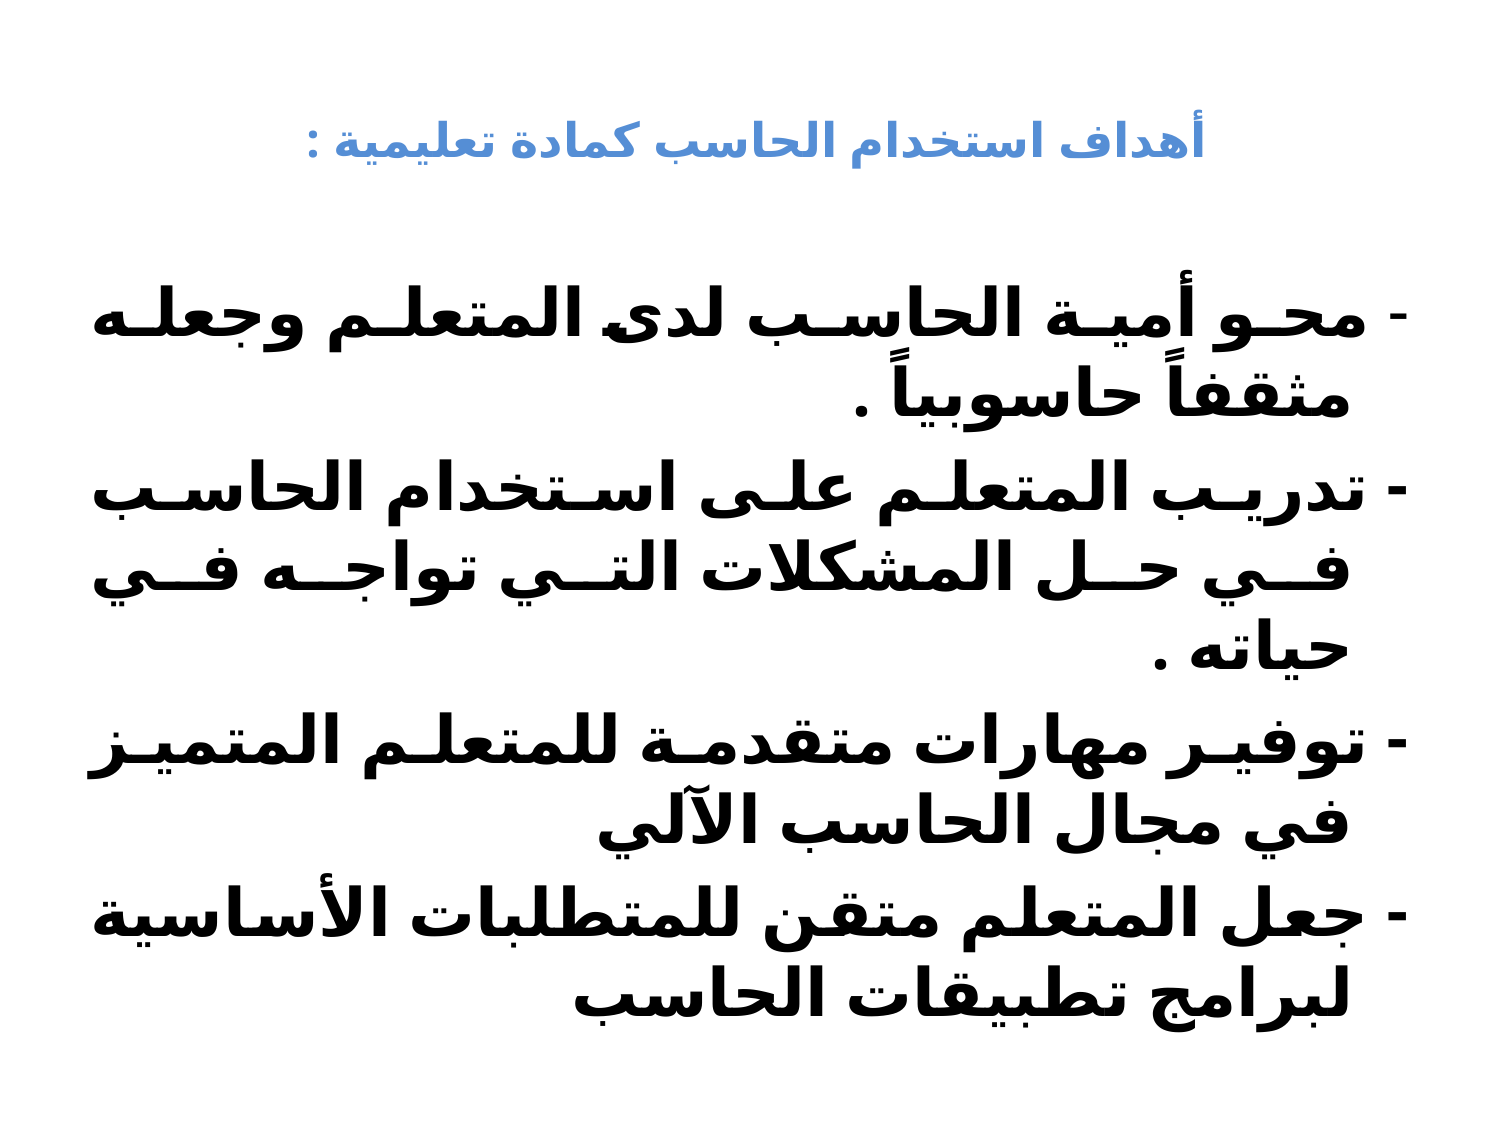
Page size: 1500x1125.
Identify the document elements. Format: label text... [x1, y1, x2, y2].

title أهداف استخدام الحاسب كمادة تعليمية : [75, 45, 1425, 233]
list - محو أمية الحاسب لدى المتعلم وجعله مثقفاً حاسوبياً . - تدريب المتعلم على استخدام الحاسب في حل المشكلات التي تواجه في حياته . - توفير مهارات متقدمة للمتعلم المتميز في مجال الحاسب الآلي - جعل المتعلم متقن للمتطلبات الأساسية لبرامج تطبيقات الحاسب [75, 262, 1425, 1005]
